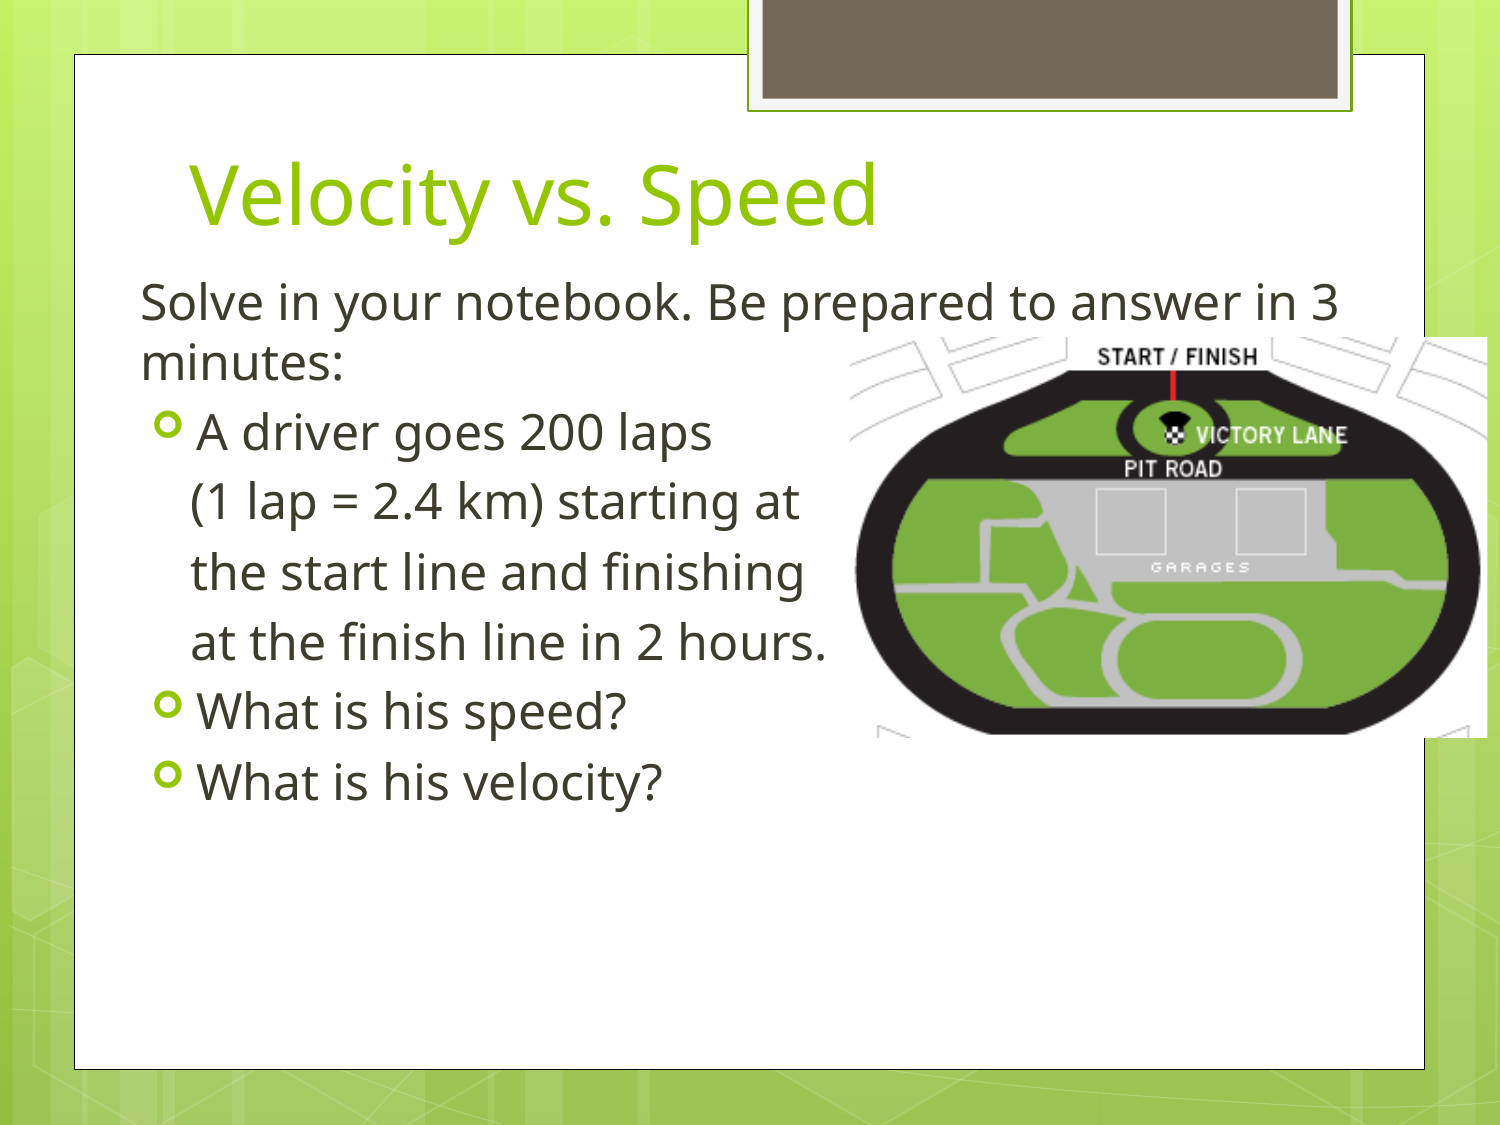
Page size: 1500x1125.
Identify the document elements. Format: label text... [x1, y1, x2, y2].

picture [849, 337, 1488, 738]
title Velocity vs. Speed [174, 62, 1328, 250]
list Solve in your notebook. Be prepared to answer in 3 minutes: A driver goes 200 laps (1 lap = 2.4 km) starting at the start line and finishing at the finish line in 2 hours. What is his speed? What is his velocity? [125, 262, 1475, 938]
